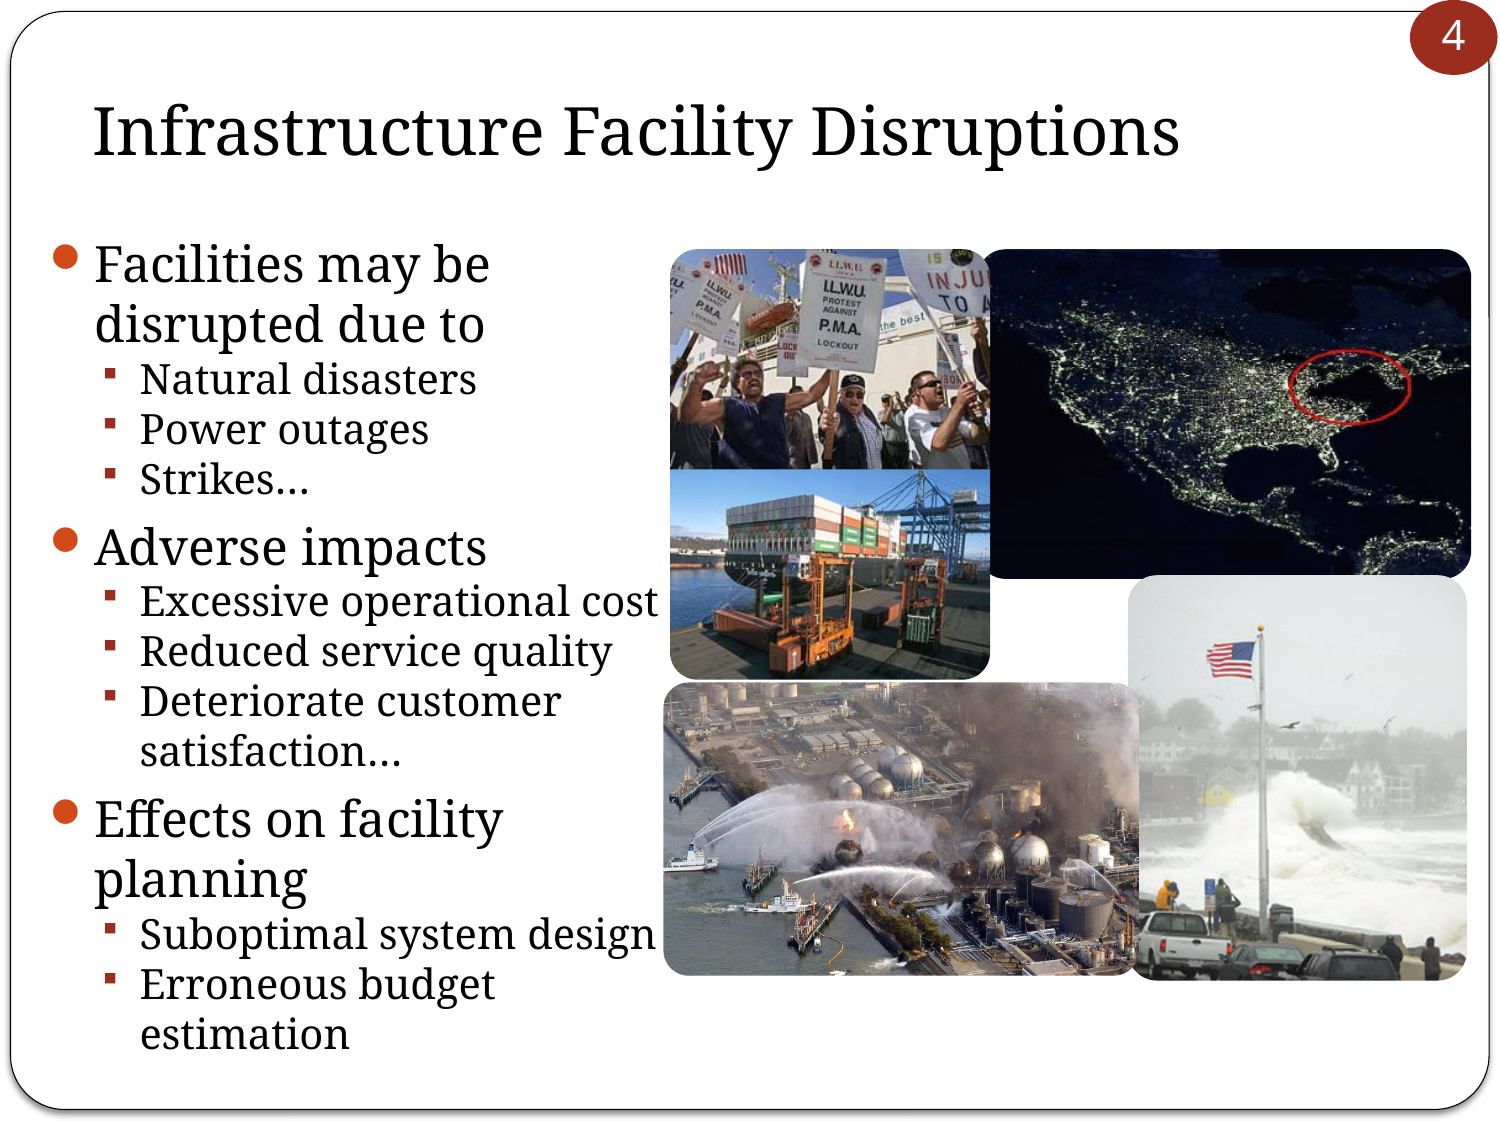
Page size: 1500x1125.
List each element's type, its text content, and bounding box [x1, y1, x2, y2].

title Infrastructure Facility Disruptions [77, 55, 1353, 184]
slide_number 4 [1187, 1049, 1500, 1125]
picture [663, 248, 1472, 981]
list Facilities may be disrupted due to Natural disasters Power outages Strikes… Adverse impacts Excessive operational cost Reduced service quality Deteriorate customer satisfaction… Effects on facility planning Suboptimal system design Erroneous budget estimation [34, 225, 700, 1060]
